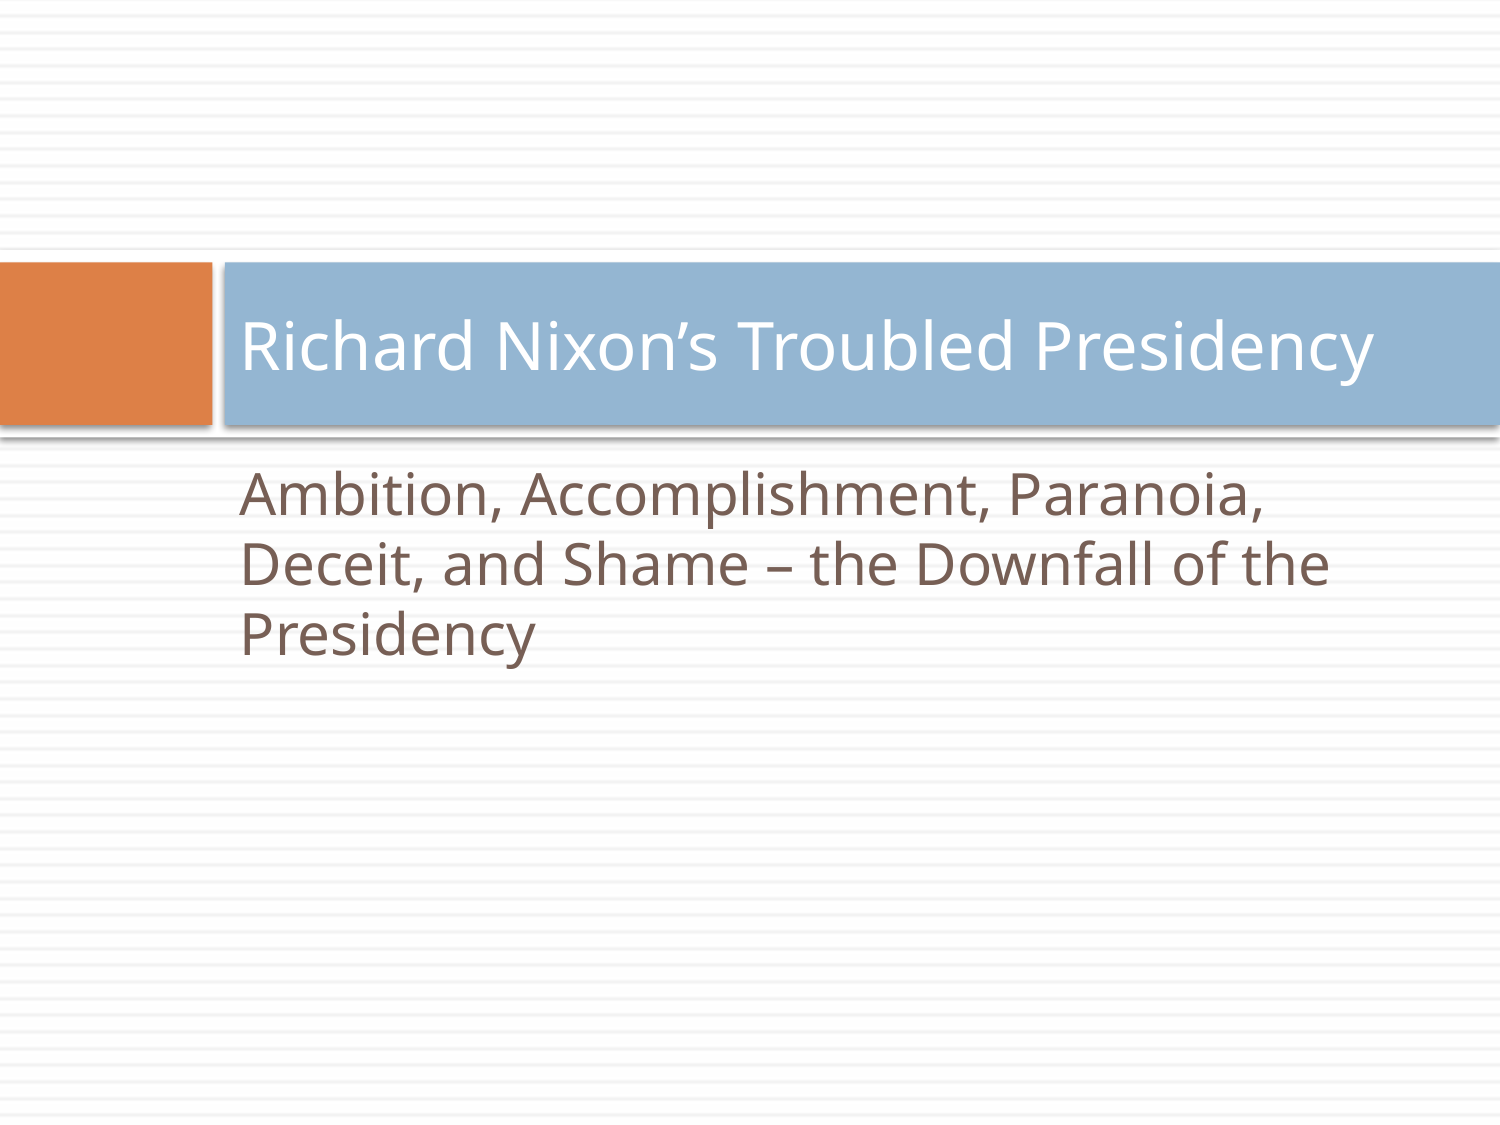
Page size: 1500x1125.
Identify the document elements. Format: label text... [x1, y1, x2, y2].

list Ambition, Accomplishment, Paranoia, Deceit, and Shame – the Downfall of the Presidency [225, 450, 1394, 725]
title Richard Nixon’s Troubled Presidency [225, 262, 1475, 425]
